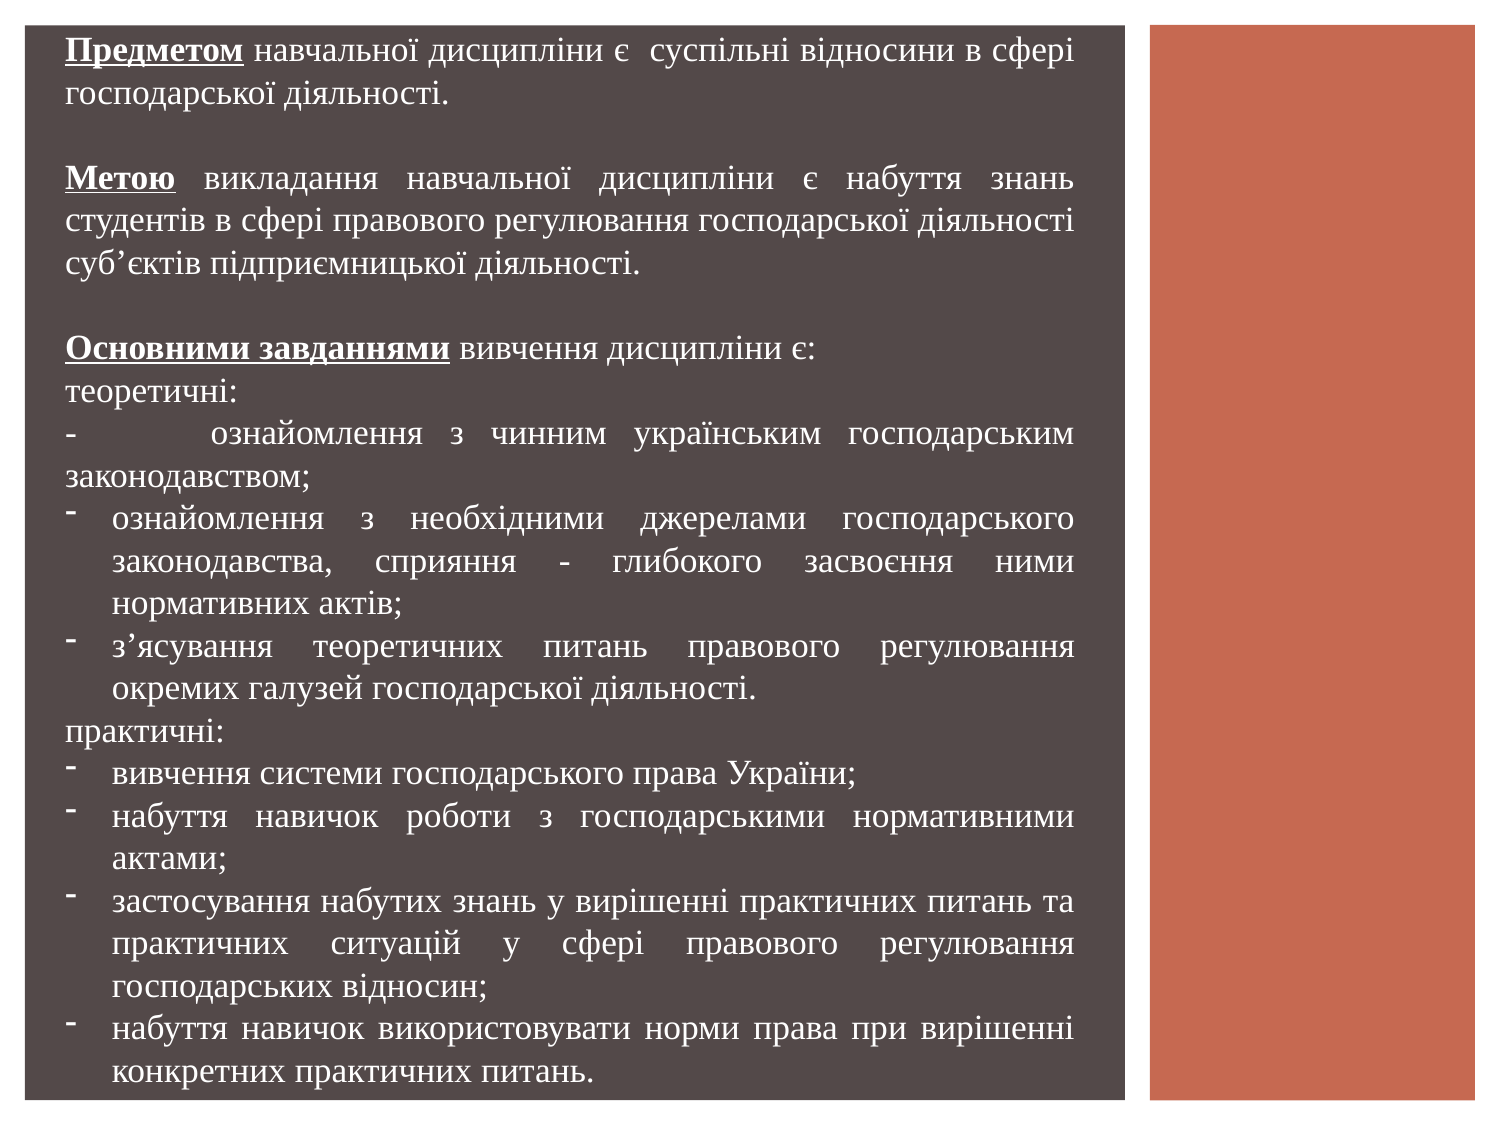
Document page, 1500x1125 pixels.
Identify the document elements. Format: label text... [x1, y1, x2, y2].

text_box Предметом навчальної дисципліни є суспільні відносини в сфері господарської діяльності. Метою викладання навчальної дисципліни є набуття знань студентів в сфері правового регулювання господарської діяльності суб’єктів підприємницької діяльності. Основними завданнями вивчення дисципліни є: теоретичні: - ознайомлення з чинним українським господарським законодавством; ознайомлення з необхідними джерелами господарського законодавства, сприяння - глибокого засвоєння ними нормативних актів; з’ясування теоретичних питань правового регулювання окремих галузей господарської діяльності. практичні: вивчення системи господарського права України; набуття навичок роботи з господарськими нормативними актами; застосування набутих знань у вирішенні практичних питань та практичних ситуацій у сфері правового регулювання господарських відносин; набуття навичок використовувати норми права при вирішенні конкретних практичних питань. [50, 19, 1090, 1097]
